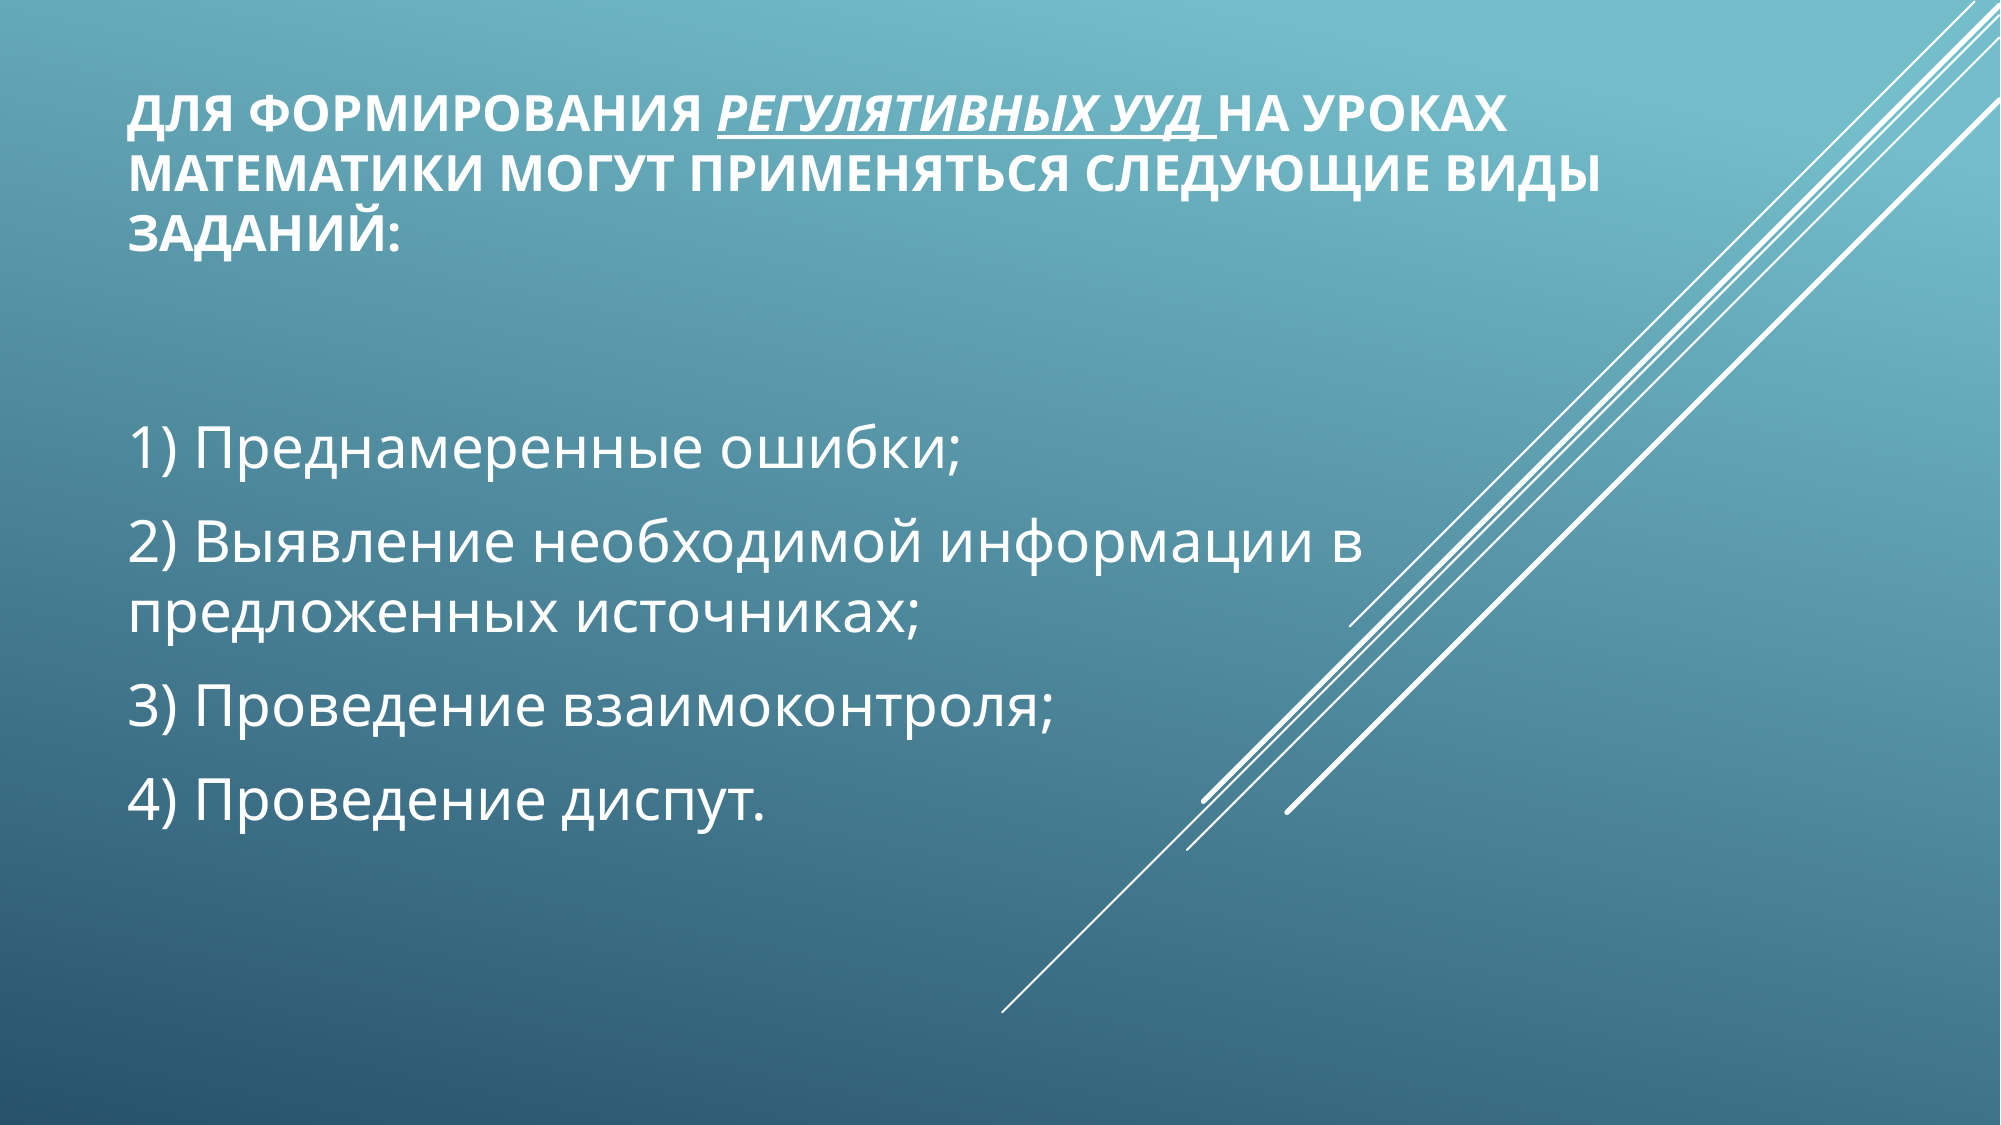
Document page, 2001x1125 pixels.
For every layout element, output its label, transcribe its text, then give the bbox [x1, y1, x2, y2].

subtitle 1) Преднамеренные ошибки; 2) Выявление необходимой информации в предложенных источниках; 3) Проведение взаимоконтроля; 4) Проведение диспут. [112, 402, 1483, 959]
title Для формирования регулятивных УУД на уроках математики могут применяться следующие виды заданий: [112, 112, 1836, 269]
